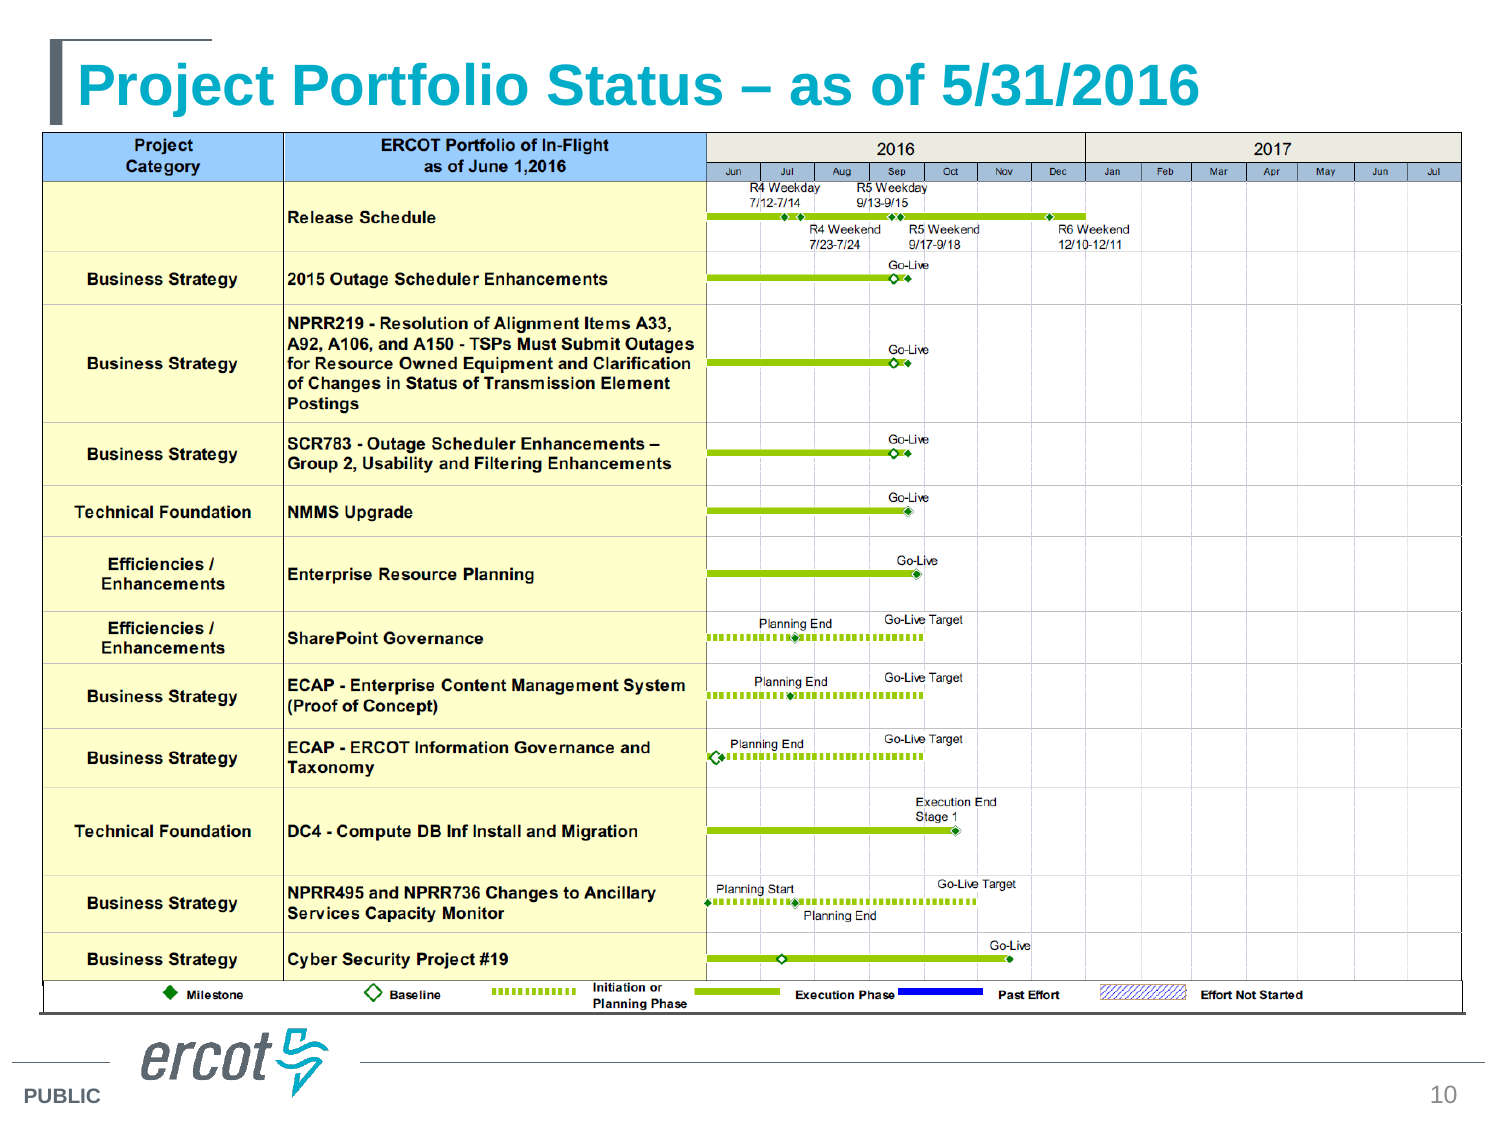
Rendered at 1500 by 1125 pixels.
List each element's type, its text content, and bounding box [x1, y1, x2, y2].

picture [38, 129, 1466, 1015]
title Project Portfolio Status – as of 5/31/2016 [62, 39, 1325, 125]
slide_number 10 [1412, 1076, 1475, 1112]
picture [137, 1024, 332, 1100]
